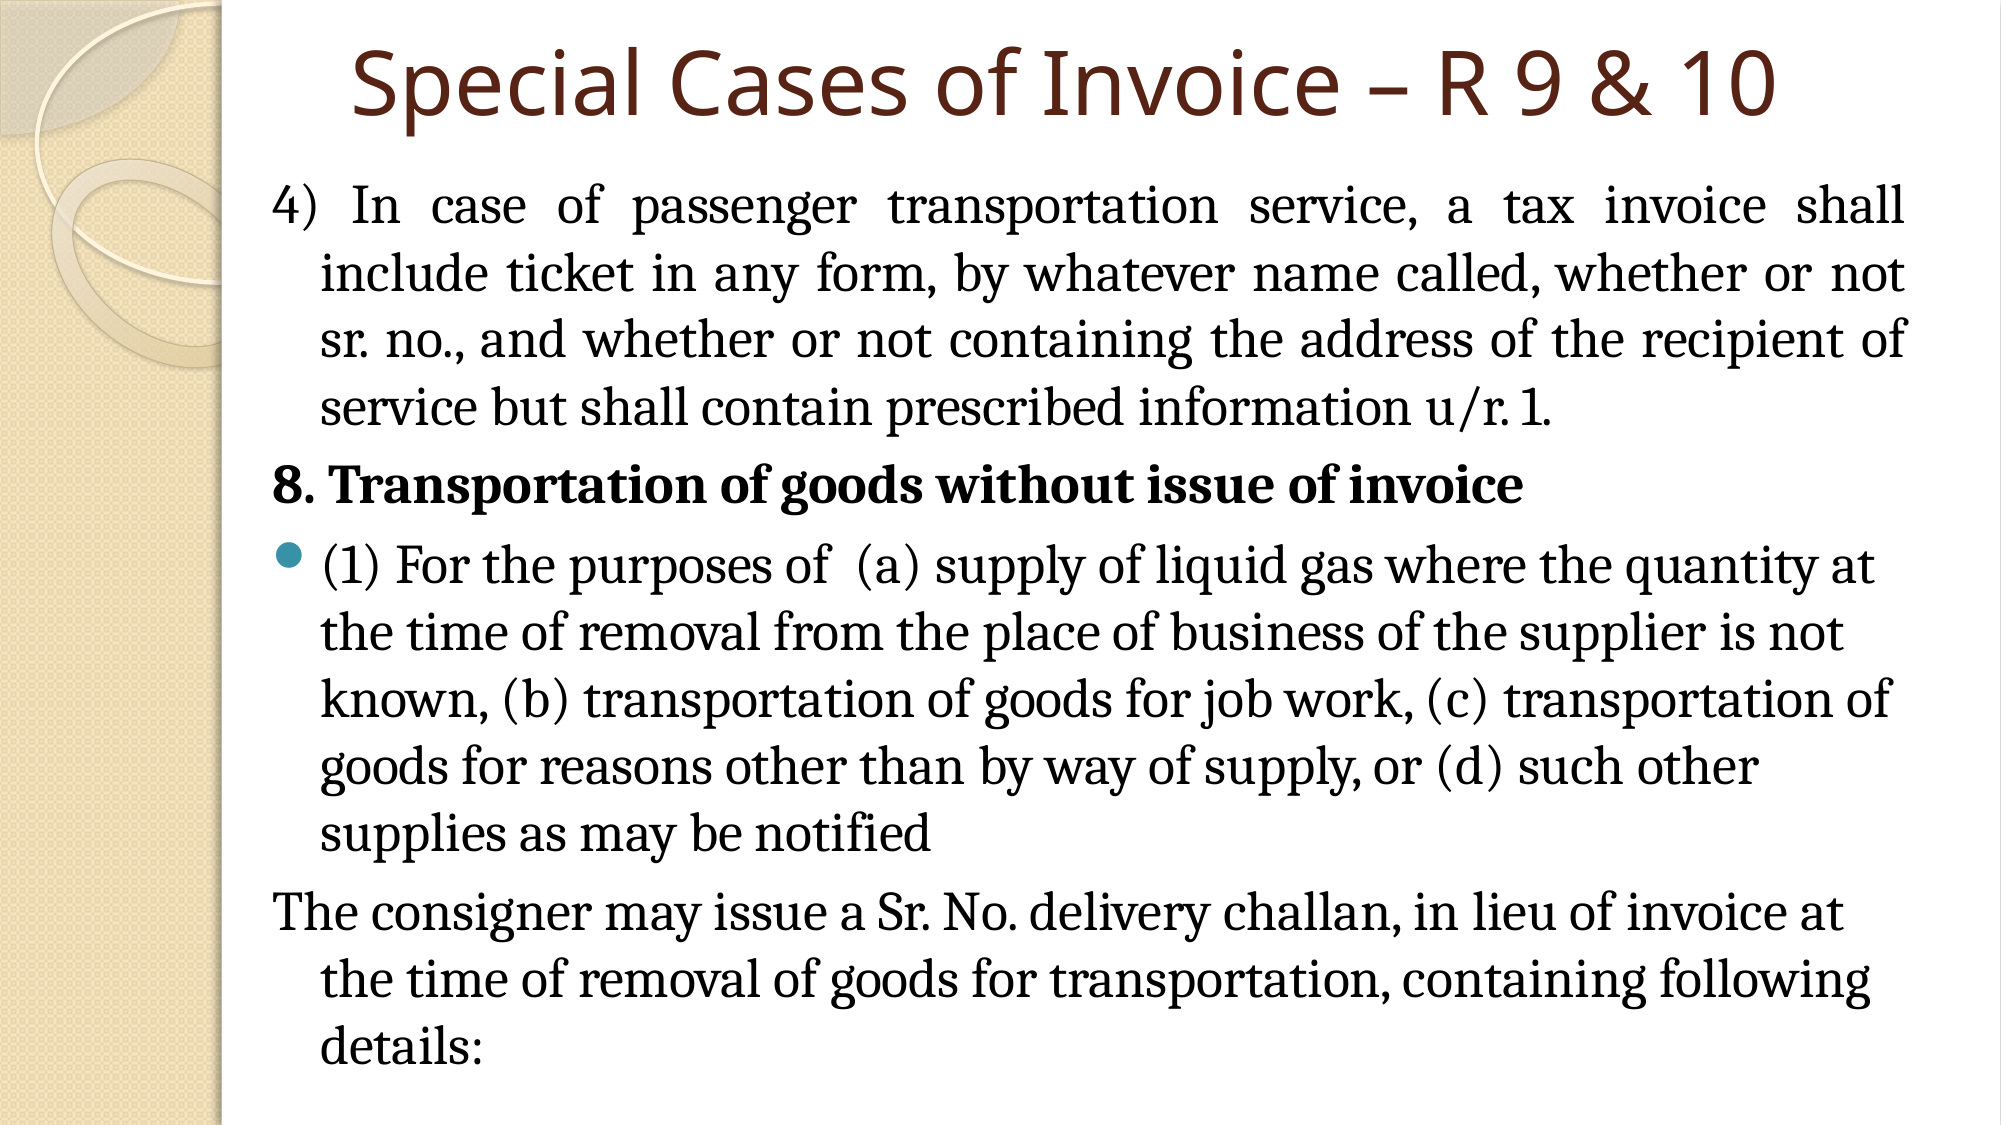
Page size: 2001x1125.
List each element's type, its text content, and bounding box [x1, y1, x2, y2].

title Special Cases of Invoice – R 9 & 10 [243, 20, 1887, 139]
list 4) In case of passenger transportation service, a tax invoice shall include ticket in any form, by whatever name called, whether or not sr. no., and whether or not containing the address of the recipient of service but shall contain prescribed information u/r. 1. 8. Transportation of goods without issue of invoice (1) For the purposes of (a) supply of liquid gas where the quantity at the time of removal from the place of business of the supplier is not known, (b) transportation of goods for job work, (c) transportation of goods for reasons other than by way of supply, or (d) such other supplies as may be notified The consigner may issue a Sr. No. delivery challan, in lieu of invoice at the time of removal of goods for transportation, containing following details: [243, 160, 1922, 1087]
